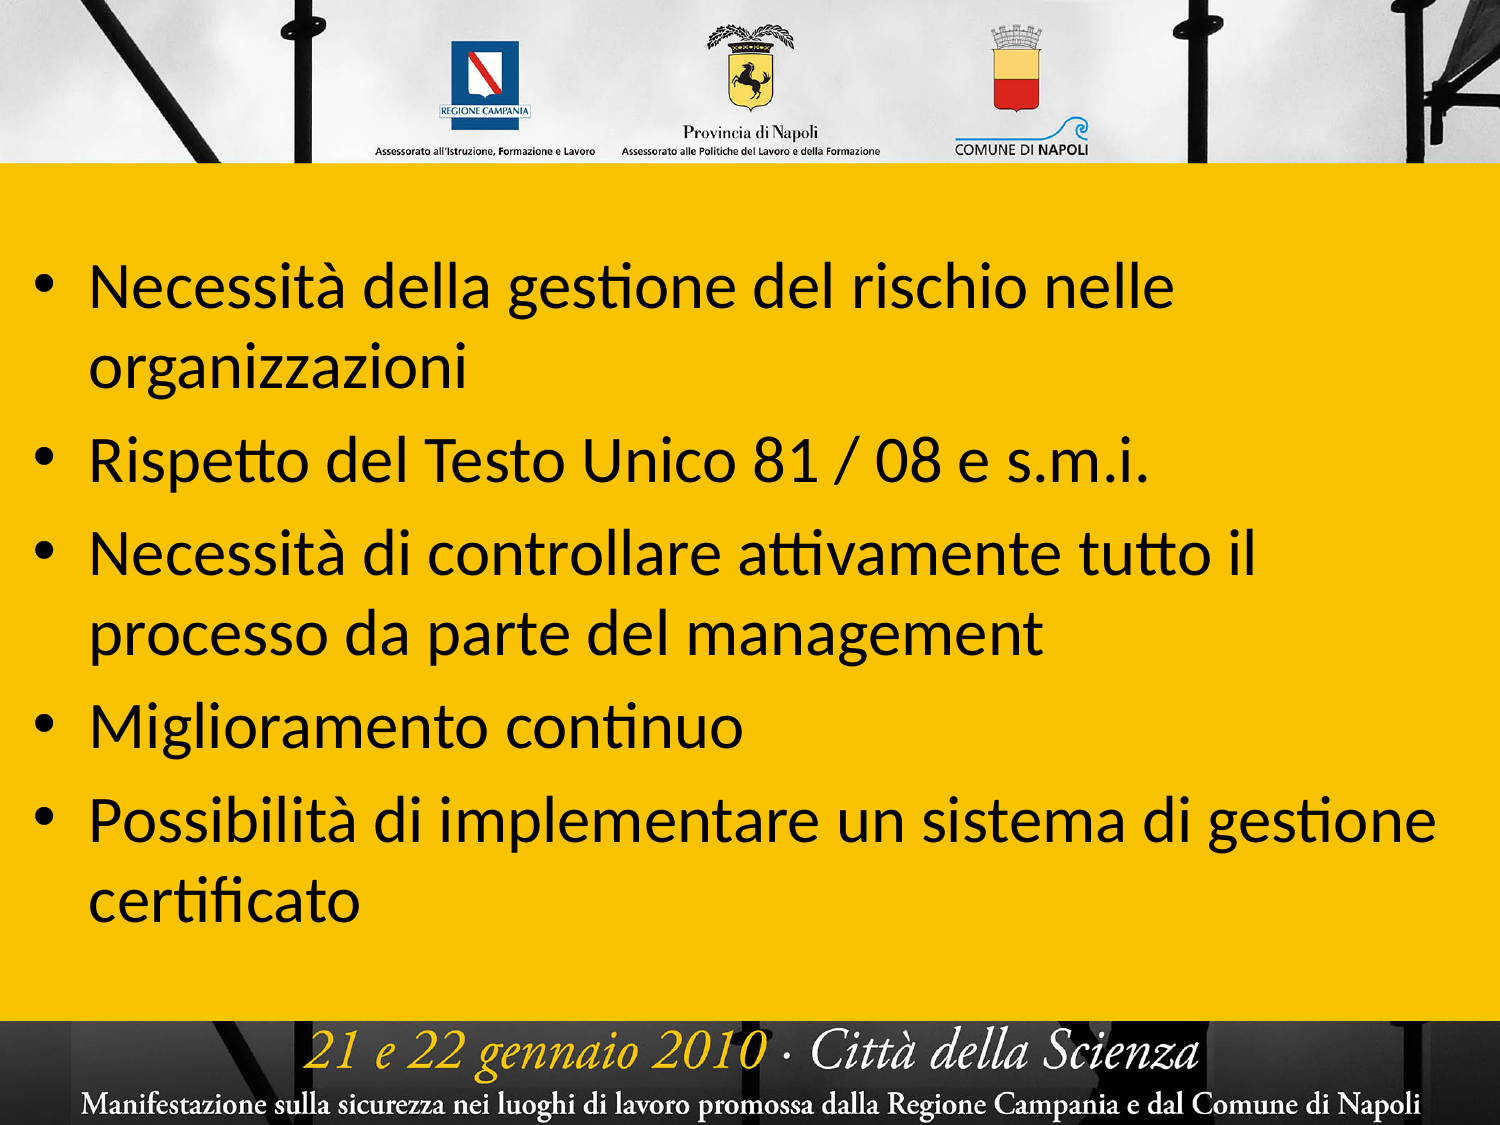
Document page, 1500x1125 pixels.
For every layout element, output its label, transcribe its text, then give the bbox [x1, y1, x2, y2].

list Necessità della gestione del rischio nelle organizzazioni Rispetto del Testo Unico 81 / 08 e s.m.i. Necessità di controllare attivamente tutto il processo da parte del management Miglioramento continuo Possibilità di implementare un sistema di gestione certificato [17, 234, 1483, 1024]
picture [0, 0, 1500, 1125]
